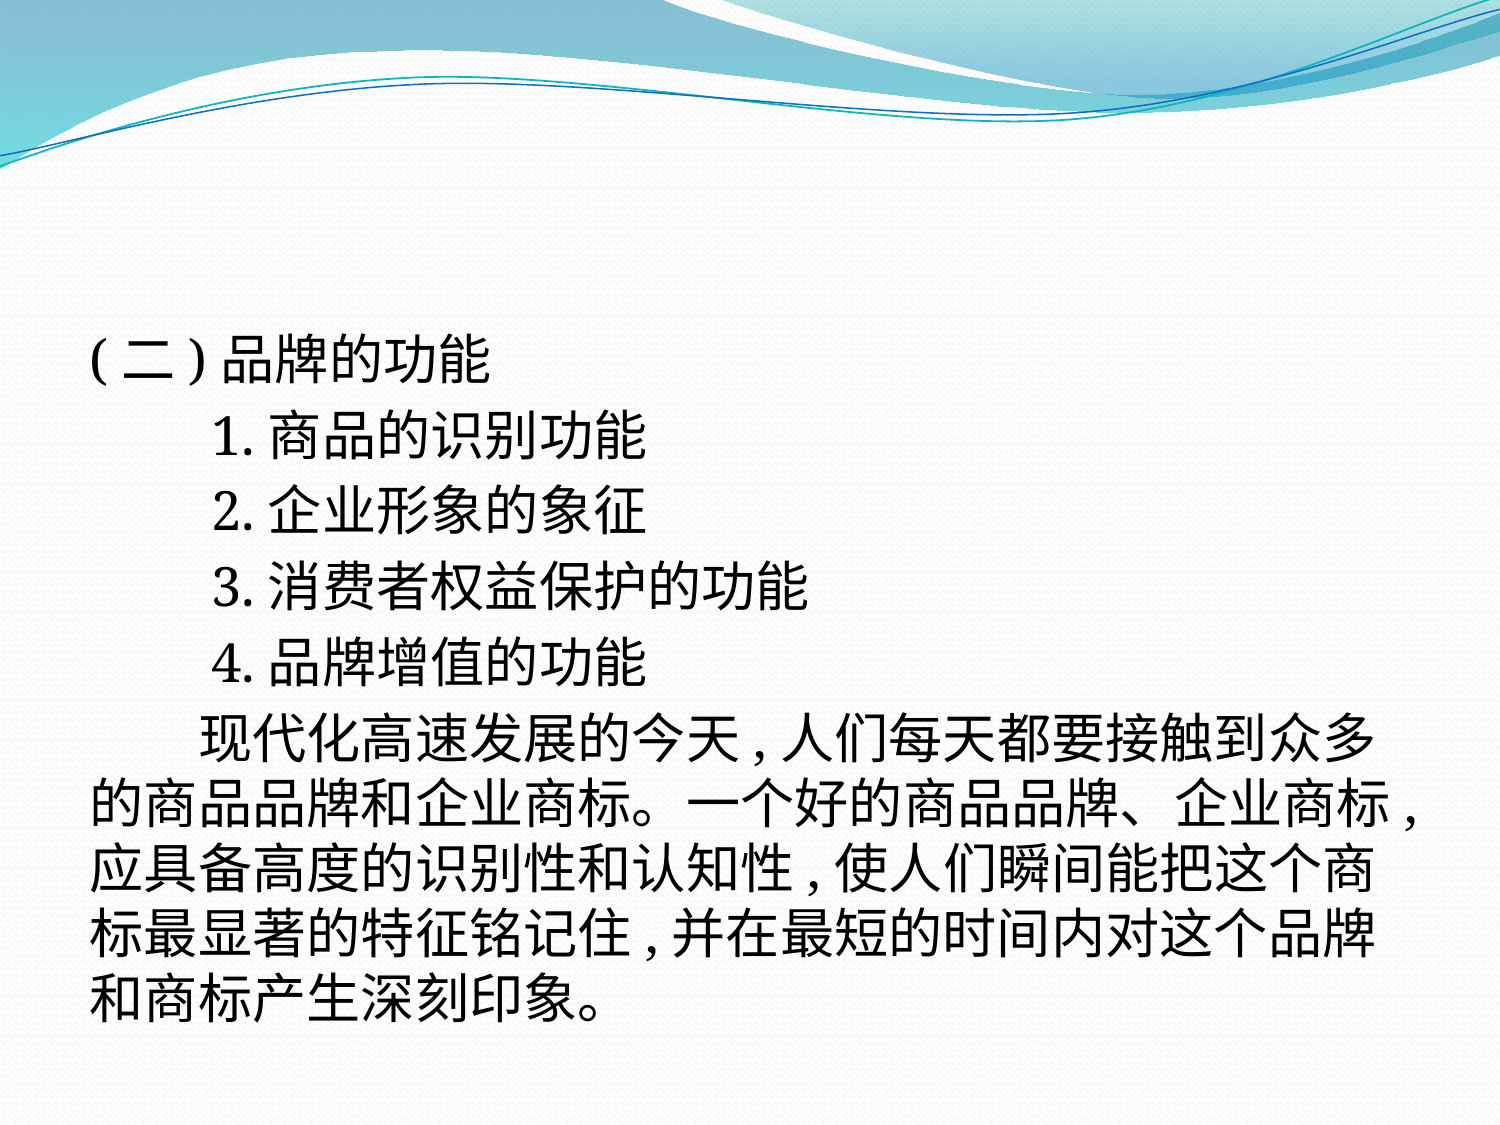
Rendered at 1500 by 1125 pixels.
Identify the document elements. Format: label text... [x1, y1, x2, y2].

list (二)品牌的功能 1.商品的识别功能 2.企业形象的象征 3.消费者权益保护的功能 4.品牌增值的功能 现代化高速发展的今天,人们每天都要接触到众多的商品品牌和企业商标。一个好的商品品牌、企业商标,应具备高度的识别性和认知性,使人们瞬间能把这个商标最显著的特征铭记住,并在最短的时间内对这个品牌和商标产生深刻印象。 [75, 317, 1425, 1038]
